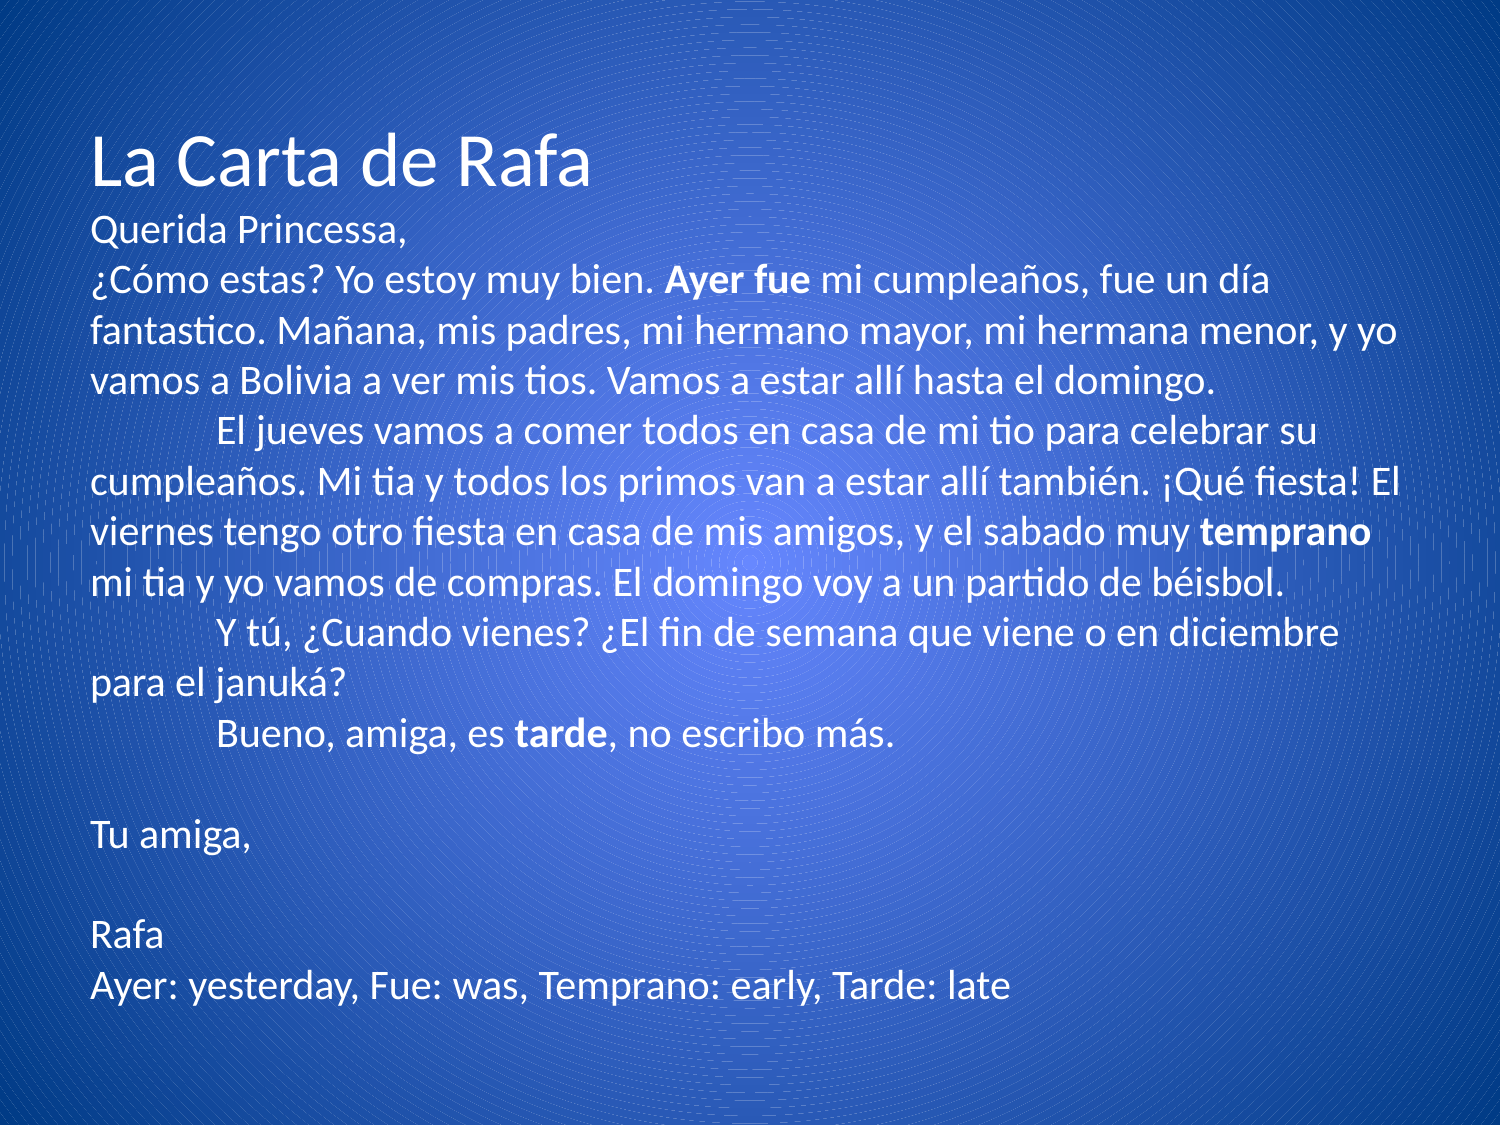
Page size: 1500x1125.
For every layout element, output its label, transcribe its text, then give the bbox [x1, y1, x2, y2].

title La Carta de Rafa Querida Princessa, ¿Cómo estas? Yo estoy muy bien. Ayer fue mi cumpleaños, fue un día fantastico. Mañana, mis padres, mi hermano mayor, mi hermana menor, y yo vamos a Bolivia a ver mis tios. Vamos a estar allí hasta el domingo. El jueves vamos a comer todos en casa de mi tio para celebrar su cumpleaños. Mi tia y todos los primos van a estar allí también. ¡Qué fiesta! El viernes tengo otro fiesta en casa de mis amigos, y el sabado muy temprano mi tia y yo vamos de compras. El domingo voy a un partido de béisbol. Y tú, ¿Cuando vienes? ¿El fin de semana que viene o en diciembre para el januká? Bueno, amiga, es tarde, no escribo más. Tu amiga, Rafa Ayer: yesterday, Fue: was, Temprano: early, Tarde: late [75, 0, 1425, 1125]
